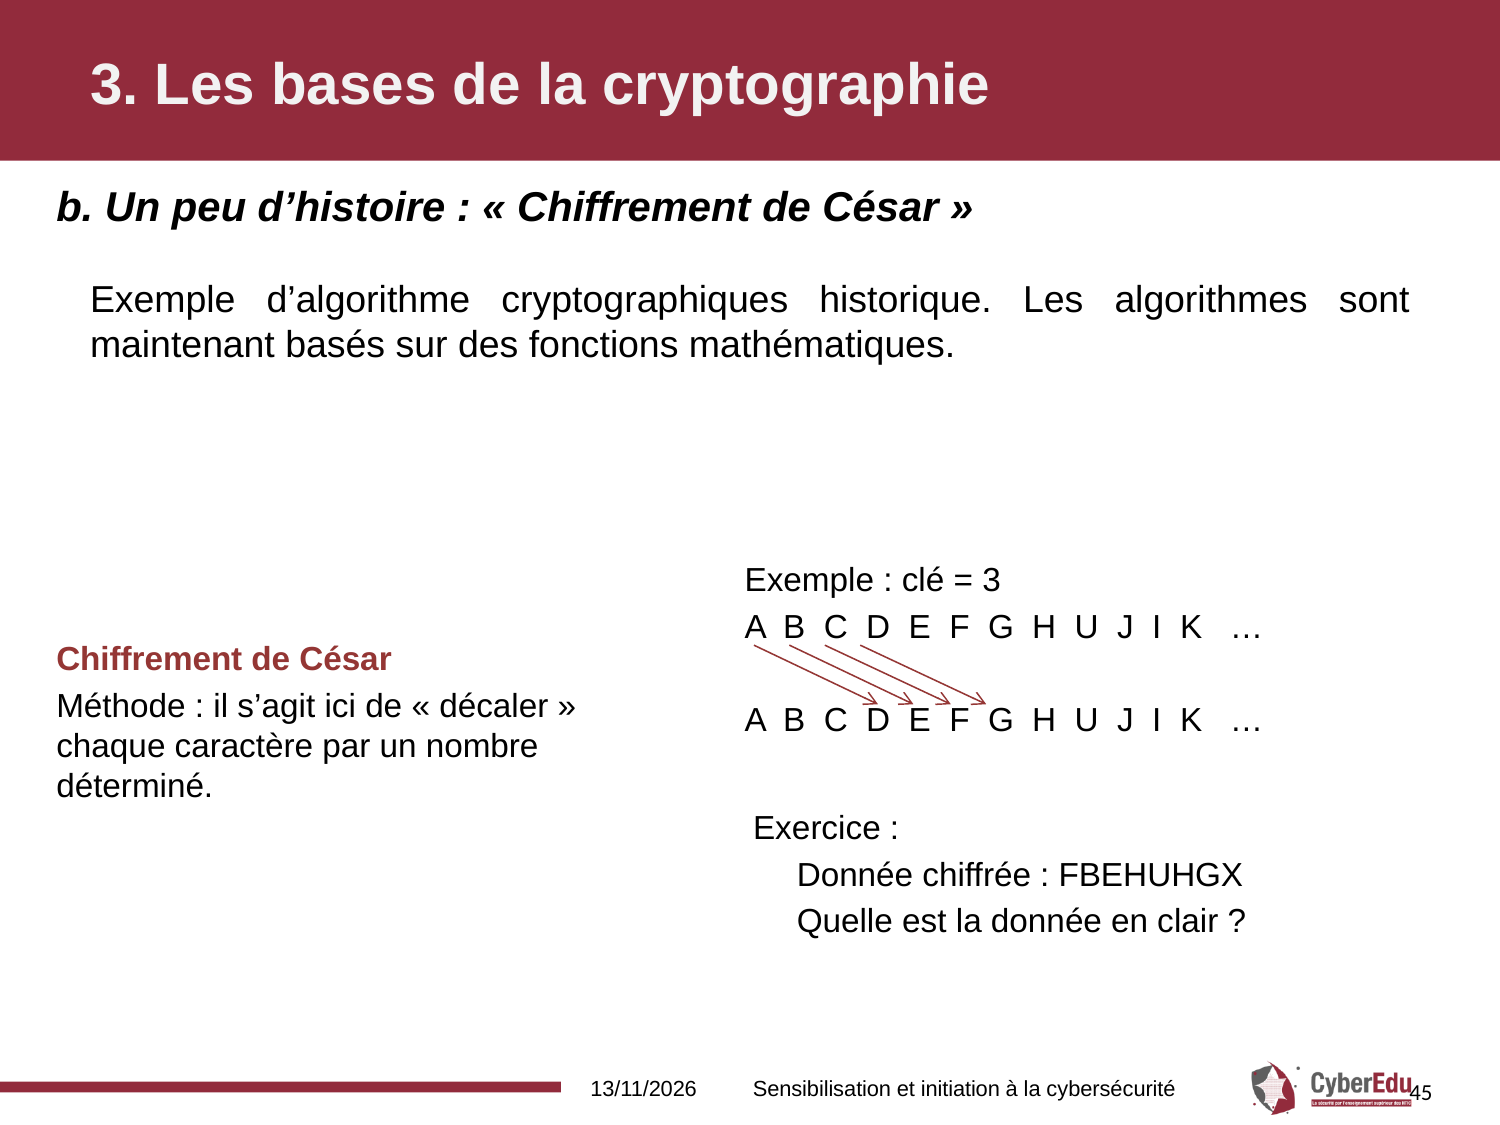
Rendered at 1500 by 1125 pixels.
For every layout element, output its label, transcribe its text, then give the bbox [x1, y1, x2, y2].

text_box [789, 644, 823, 705]
footer Sensibilisation et initiation à la cybersécurité [738, 1057, 1236, 1118]
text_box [860, 644, 987, 705]
title 3. Les bases de la cryptographie [75, 1, 1425, 161]
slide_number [561, 1057, 727, 1118]
text_box b. Un peu d’histoire : « Chiffrement de César » [41, 172, 1471, 268]
list Exemple d’algorithme cryptographiques historique. Les algorithmes sont maintenant basés sur des fonctions mathématiques. [75, 267, 1425, 457]
text_box Exercice : Donnée chiffrée : FBEHUHGX Quelle est la donnée en clair ? [738, 798, 1388, 964]
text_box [824, 644, 858, 705]
text_box Chiffrement de César Méthode : il s’agit ici de « décaler » chaque caractère par un nombre déterminé. [41, 629, 691, 835]
text_box Exemple : clé = 3 A B C D E F G H U J I K … A B C D E F G H U J I K … [729, 550, 1380, 755]
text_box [753, 644, 788, 705]
picture [1246, 1060, 1412, 1115]
